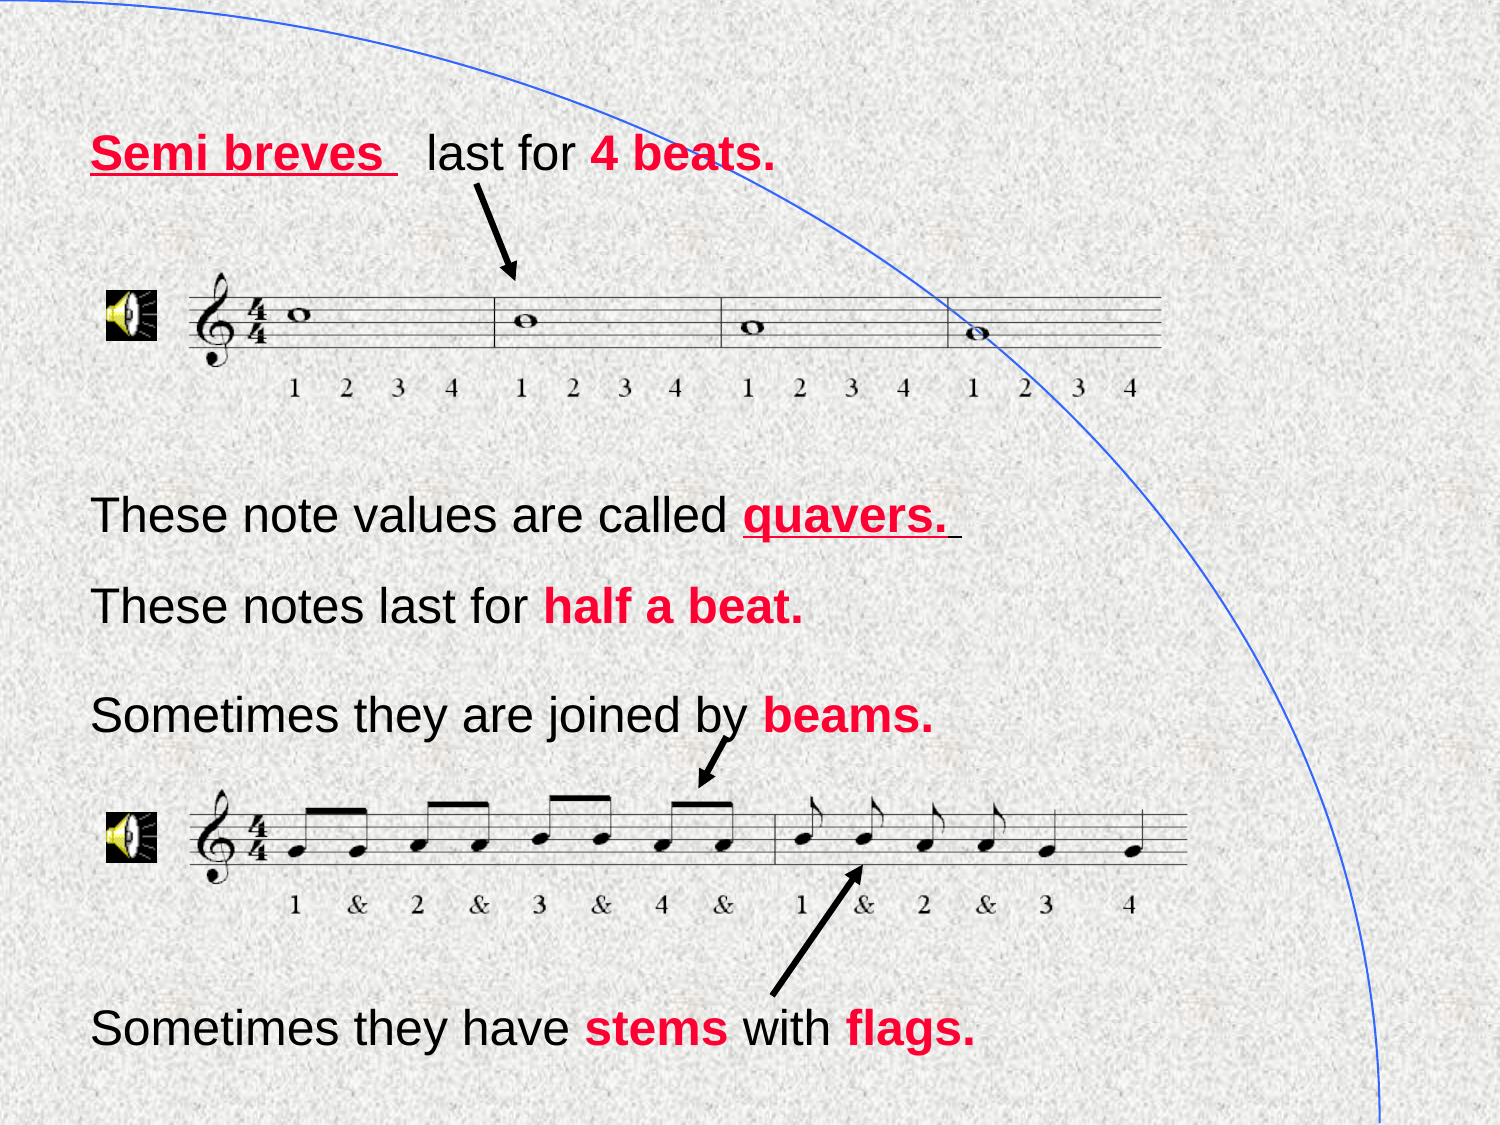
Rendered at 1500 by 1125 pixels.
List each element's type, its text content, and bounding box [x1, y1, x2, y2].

text_box Sometimes they are joined by beams. [75, 674, 1238, 751]
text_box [99, 812, 163, 910]
picture [0, 0, 1500, 1125]
text_box [698, 736, 727, 785]
text_box Sometimes they have stems with flags. [74, 987, 1275, 1063]
text_box Semi breves last for 4 beats. [75, 112, 1100, 188]
text_box These note values are called quavers. These notes last for half a beat. [75, 474, 1450, 642]
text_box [99, 290, 163, 388]
